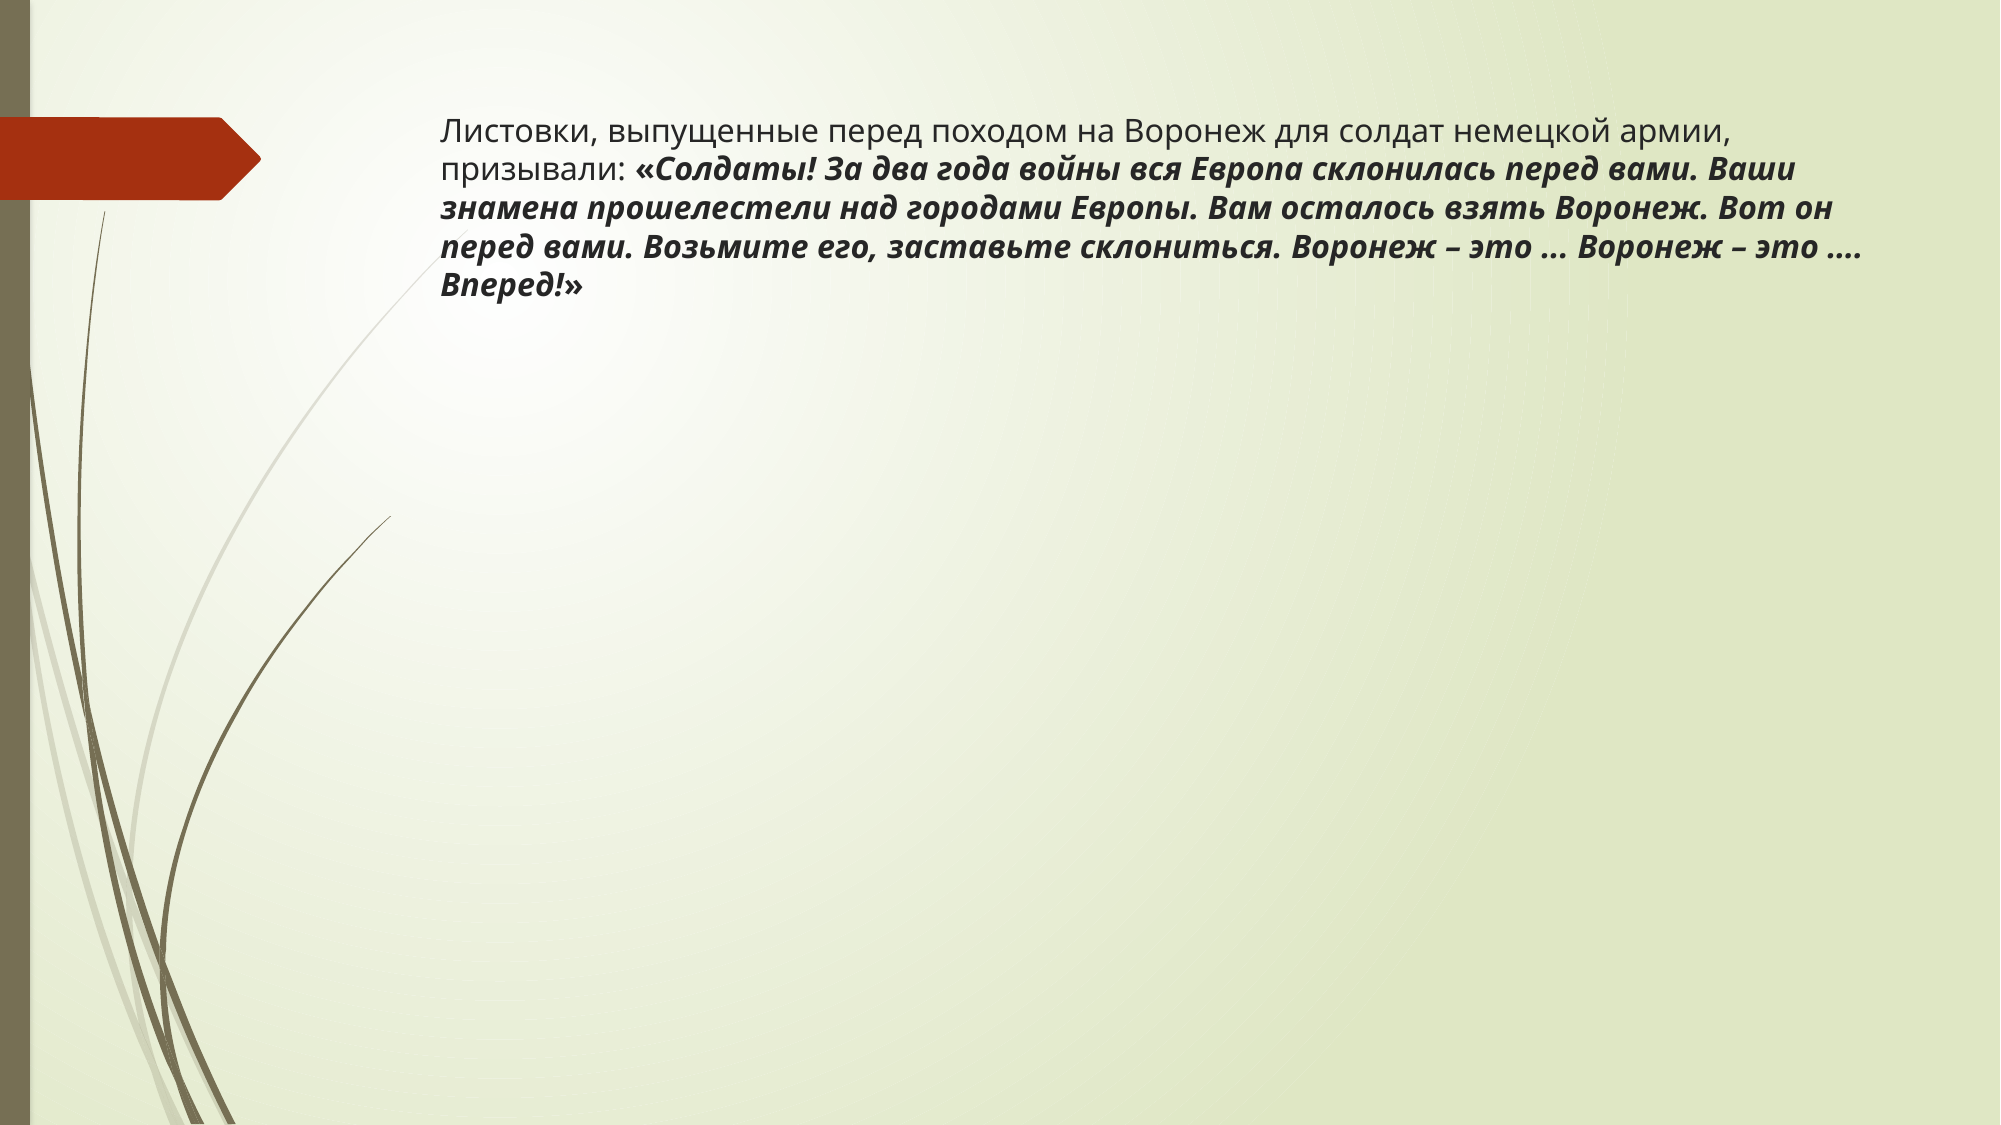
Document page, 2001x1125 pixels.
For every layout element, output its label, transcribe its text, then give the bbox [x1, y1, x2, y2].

title Листовки, выпущенные перед походом на Воронеж для солдат немецкой армии, призывали: «Солдаты! За два года войны вся Европа склонилась перед вами. Ваши знамена прошелестели над городами Европы. Вам осталось взять Воронеж. Вот он перед вами. Возьмите его, заставьте склониться. Воронеж – это ... Воронеж – это …. Вперед!» [425, 102, 1888, 313]
